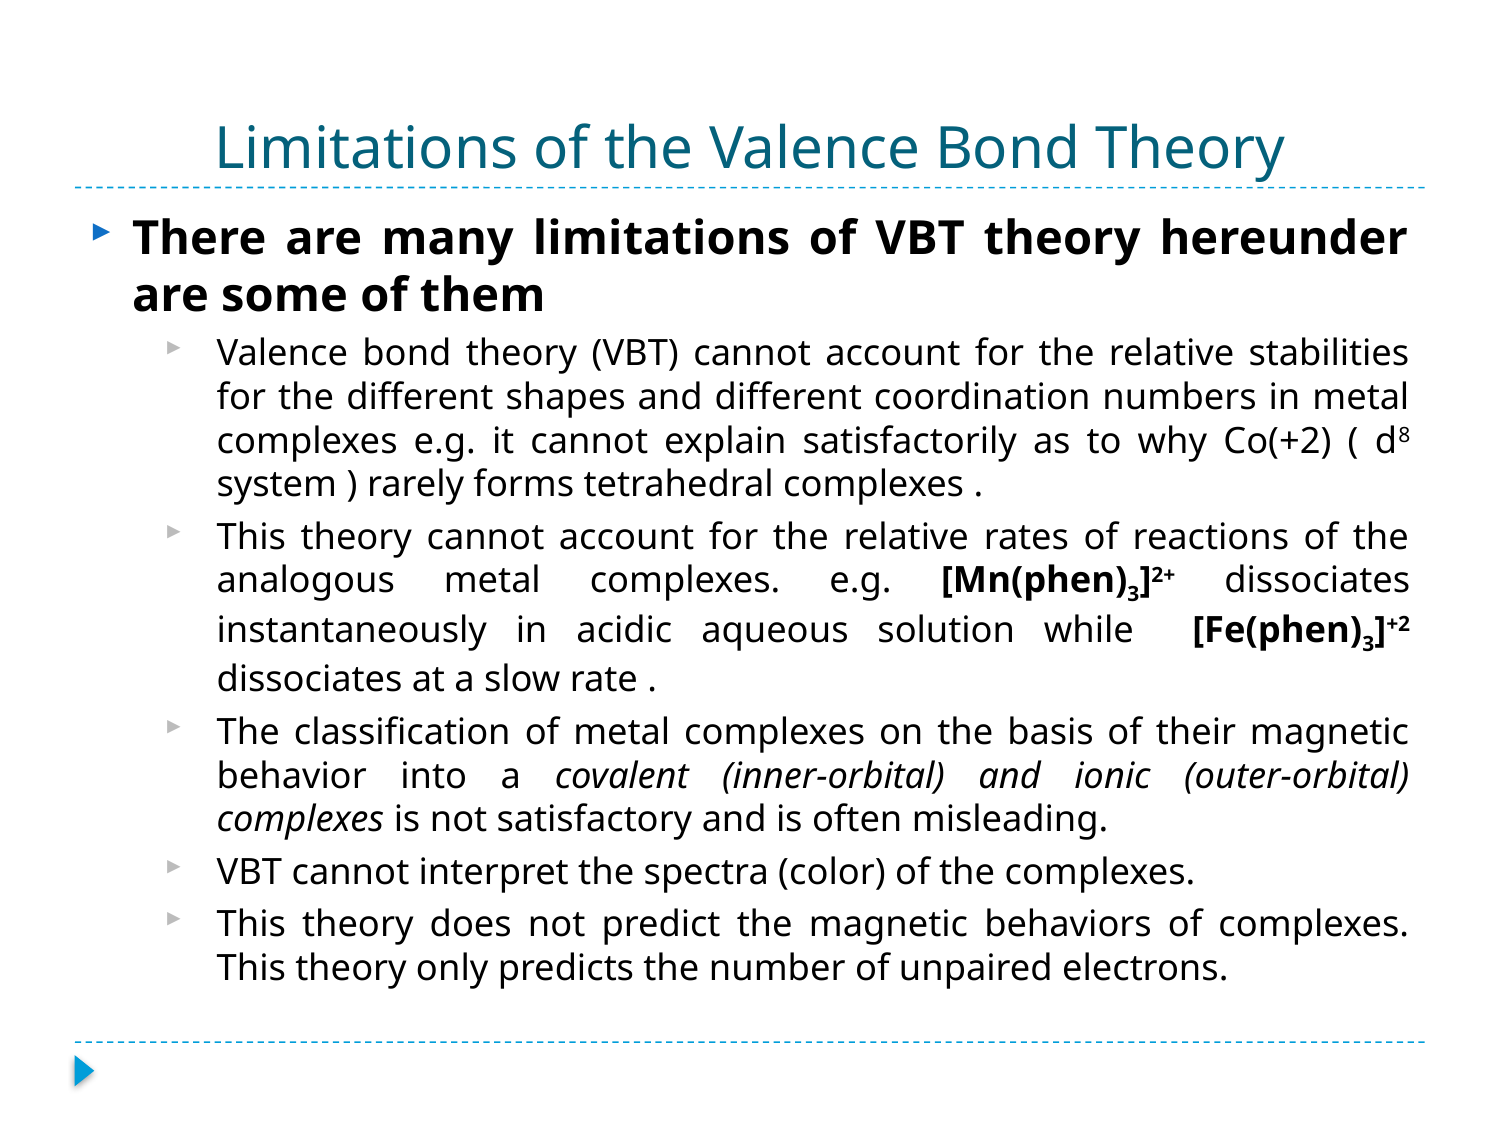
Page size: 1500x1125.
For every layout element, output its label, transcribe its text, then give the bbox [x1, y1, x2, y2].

title Limitations of the Valence Bond Theory [75, 24, 1425, 188]
list There are many limitations of VBT theory hereunder are some of them Valence bond theory (VBT) cannot account for the relative stabilities for the different shapes and different coordination numbers in metal complexes e.g. it cannot explain satisfactorily as to why Co(+2) ( d8 system ) rarely forms tetrahedral complexes . This theory cannot account for the relative rates of reactions of the analogous metal complexes. e.g. [Mn(phen)3]2+ dissociates instantaneously in acidic aqueous solution while [Fe(phen)3]+2 dissociates at a slow rate . The classification of metal complexes on the basis of their magnetic behavior into a covalent (inner-orbital) and ionic (outer-orbital) complexes is not satisfactory and is often misleading. VBT cannot interpret the spectra (color) of the complexes. This theory does not predict the magnetic behaviors of complexes. This theory only predicts the number of unpaired electrons. [75, 200, 1425, 1010]
